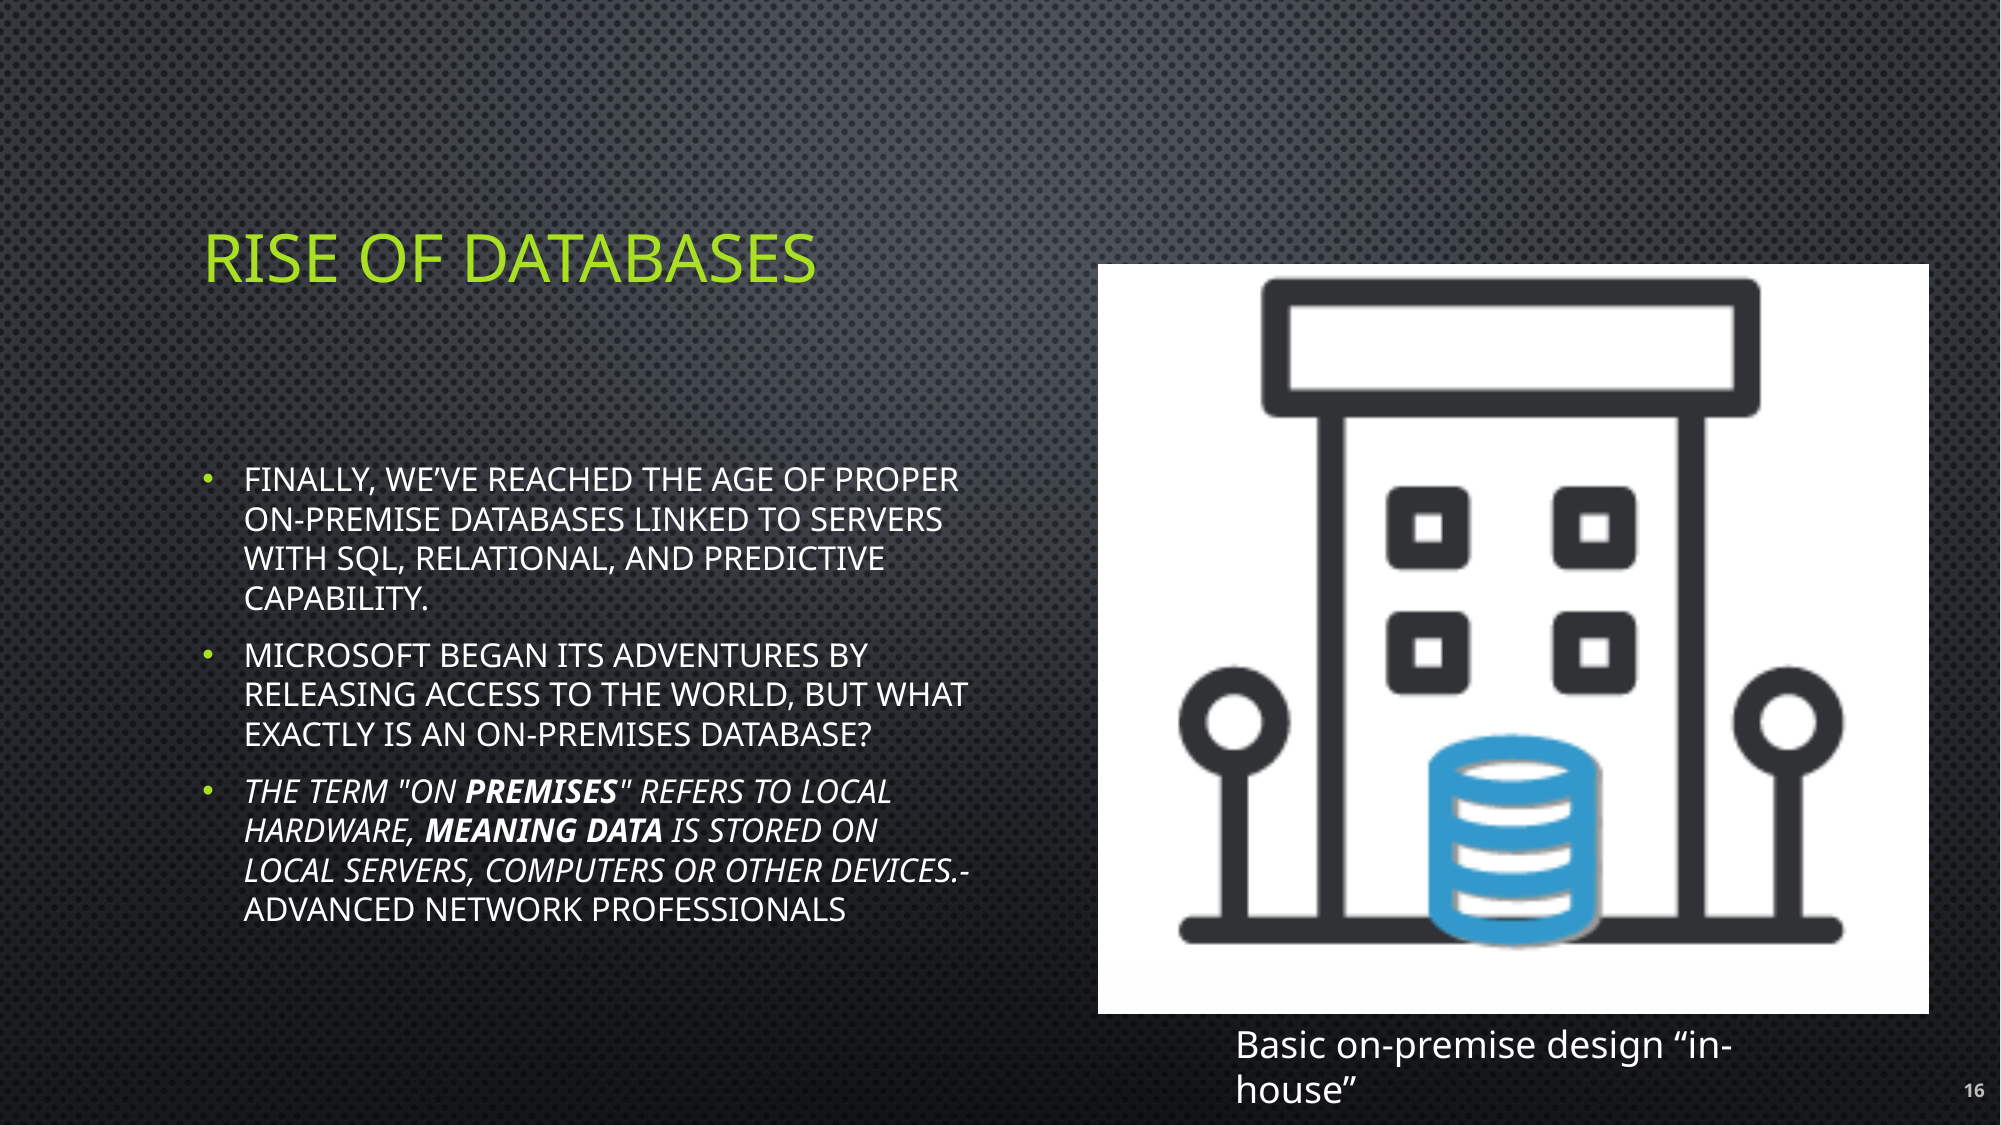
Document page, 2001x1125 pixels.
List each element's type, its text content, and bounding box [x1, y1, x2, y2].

picture [1098, 264, 1929, 1014]
text_box Basic on-premise design “in-house” [1220, 1014, 1806, 1118]
list Finally, we’ve reached the age of proper on-premise databases linked to servers with SQL, relational, and predictive capability. Microsoft began its adventures by releasing Access to the world, but what exactly IS an on-premises database? The term "on premises" refers to local hardware, meaning data is stored on local servers, computers or other devices.- Advanced Network Professionals [187, 437, 988, 950]
title Rise of Databases [187, 99, 1813, 413]
slide_number 16 [1909, 1061, 2000, 1122]
